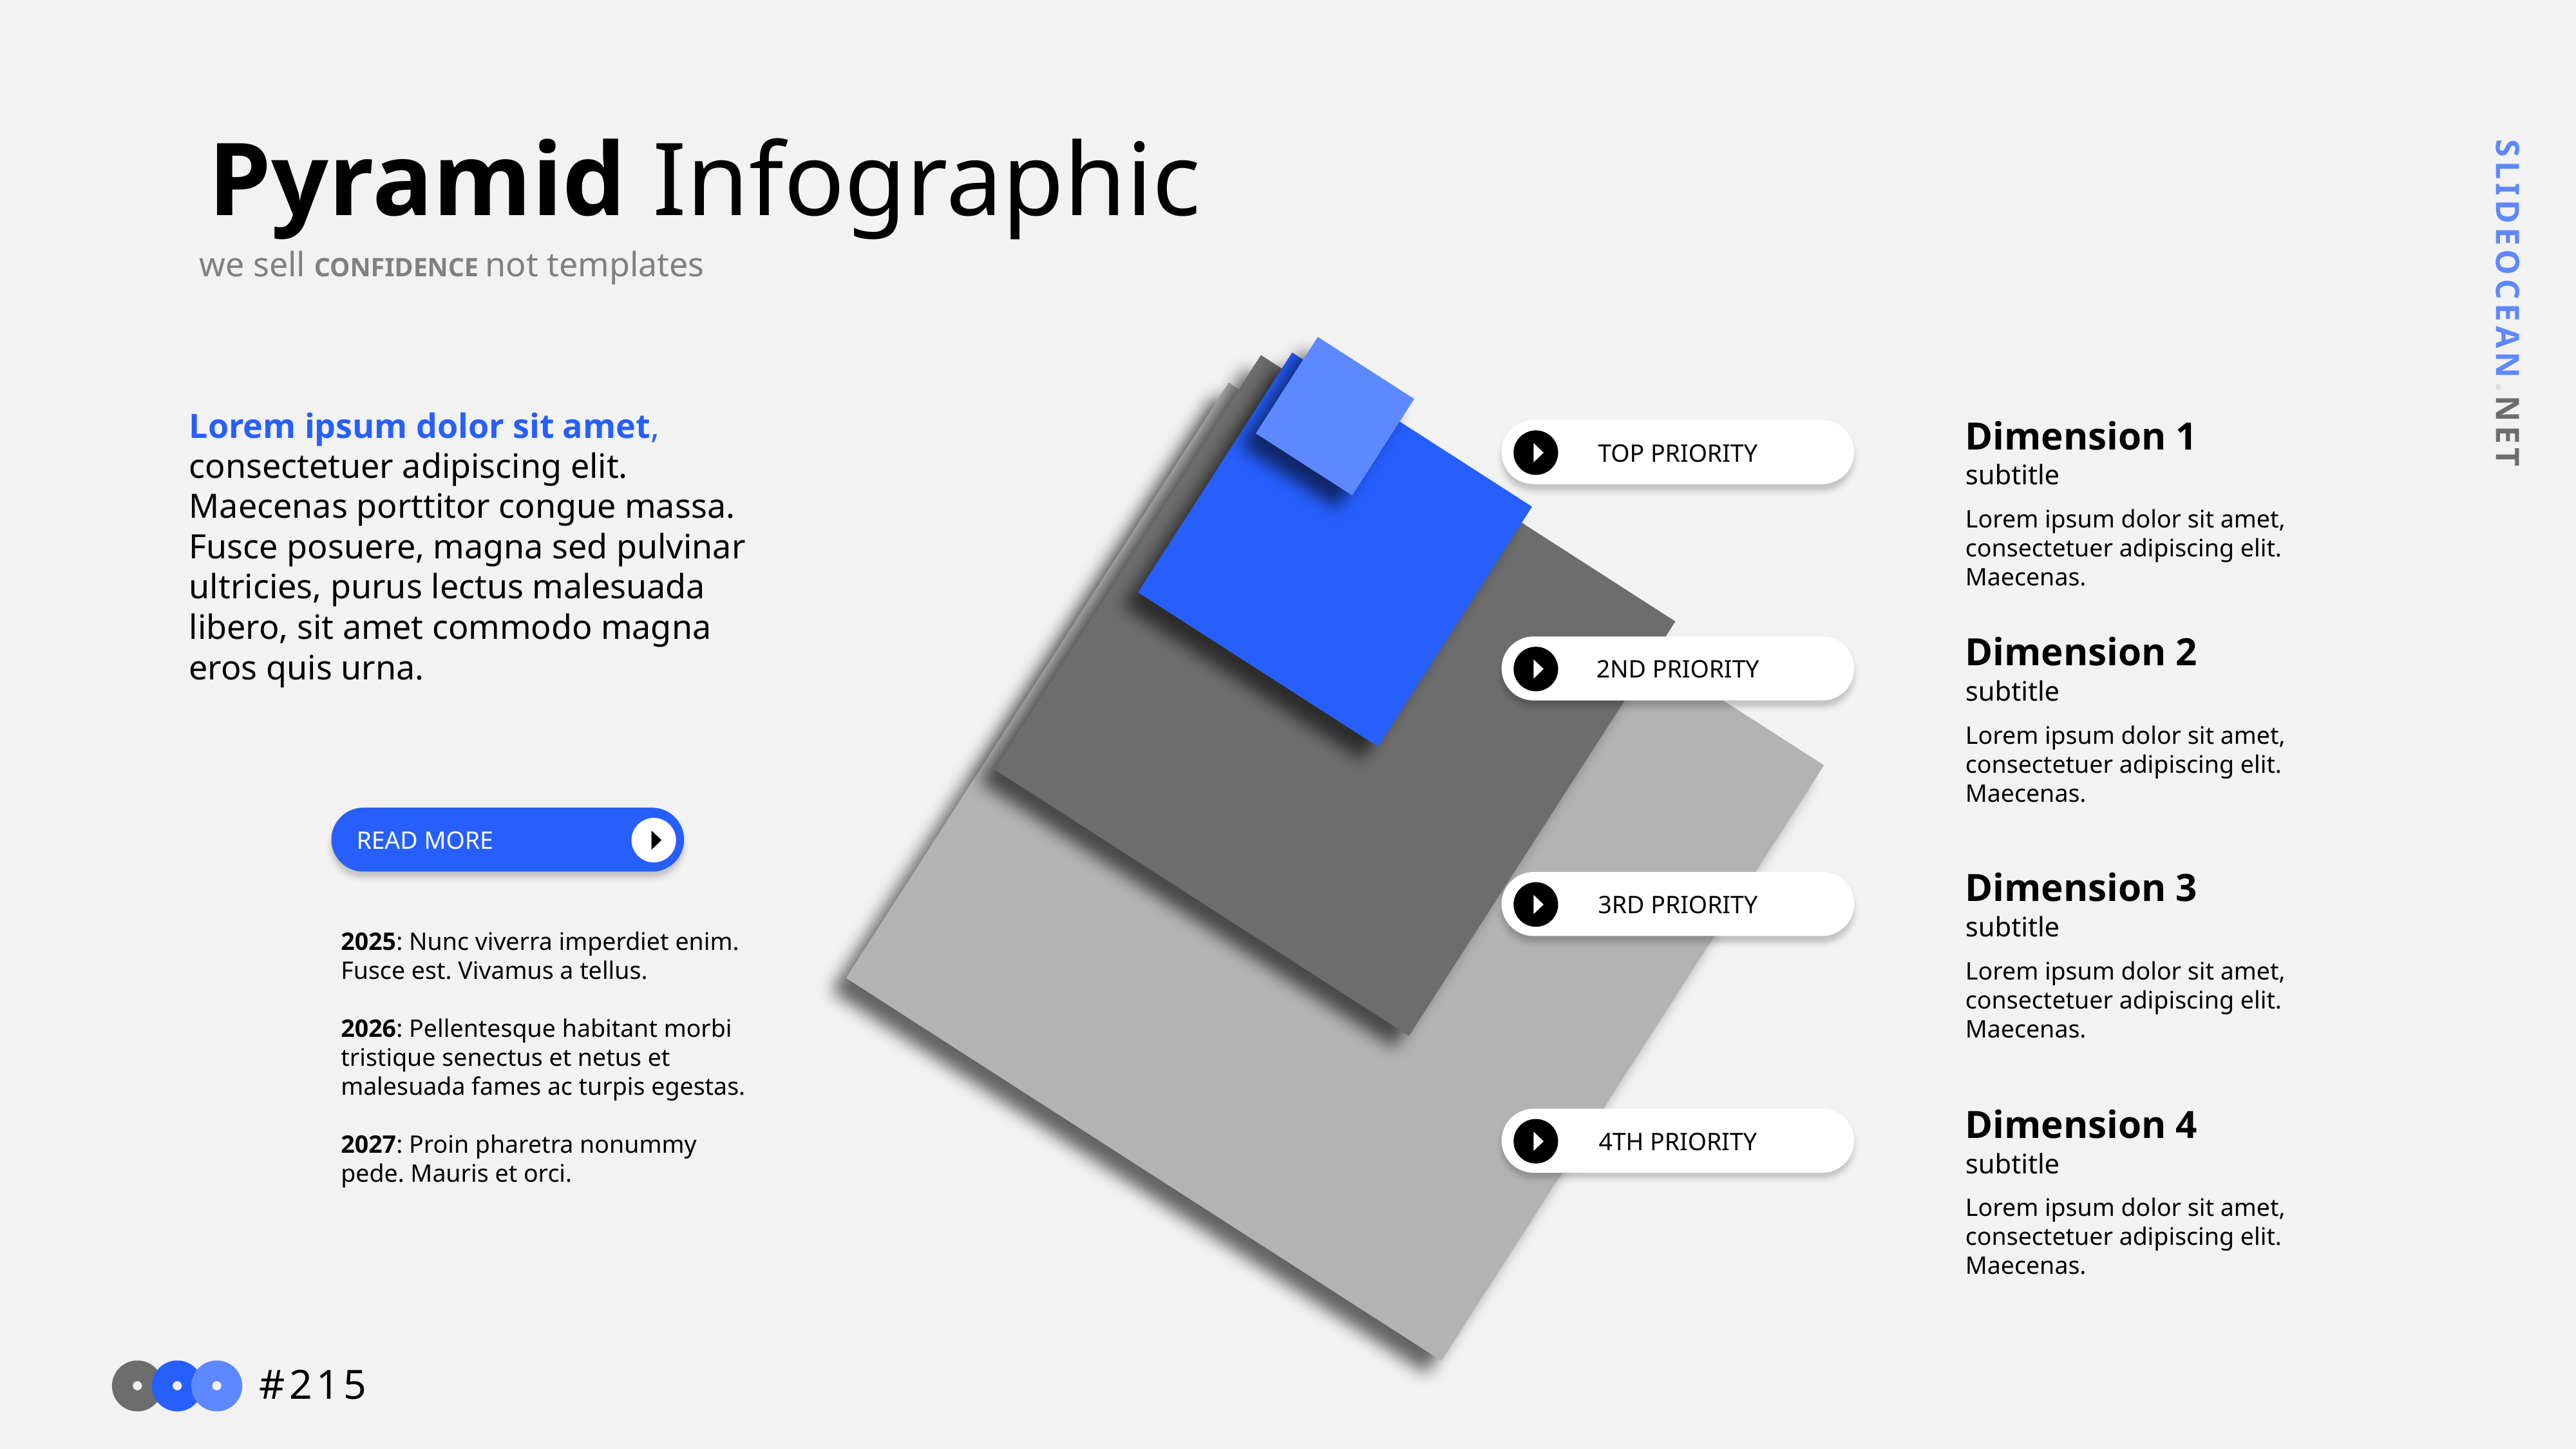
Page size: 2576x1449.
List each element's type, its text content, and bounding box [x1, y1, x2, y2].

text_box 2025: Nunc viverra imperdiet enim. Fusce est. Vivamus a tellus. 2026: Pellentesque habitant morbi tristique senectus et netus et malesuada fames ac turpis egestas. 2027: Proin pharetra nonummy pede. Mauris et orci. [331, 921, 764, 1192]
text_box #215 [259, 1359, 402, 1408]
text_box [1955, 406, 2398, 568]
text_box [1501, 1108, 1855, 1173]
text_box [1955, 858, 2398, 1020]
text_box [1501, 419, 1855, 485]
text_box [1501, 636, 1855, 701]
text_box [844, 783, 1709, 1363]
text_box Pyramid Infographic [198, 110, 1211, 241]
text_box [993, 354, 1677, 1037]
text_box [1955, 623, 2398, 784]
text_box we sell CONFIDENCE not templates [189, 238, 714, 288]
text_box Lorem ipsum dolor sit amet, consectetuer adipiscing elit. Maecenas porttitor congue massa. Fusce posuere, magna sed pulvinar ultricies, purus lectus malesuada libero, sit amet commodo magna eros quis urna. [180, 399, 772, 691]
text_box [1955, 1095, 2398, 1256]
text_box [1254, 336, 1416, 497]
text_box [331, 807, 685, 872]
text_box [1501, 871, 1855, 936]
text_box [1136, 424, 1534, 748]
text_box [1525, 710, 1826, 871]
